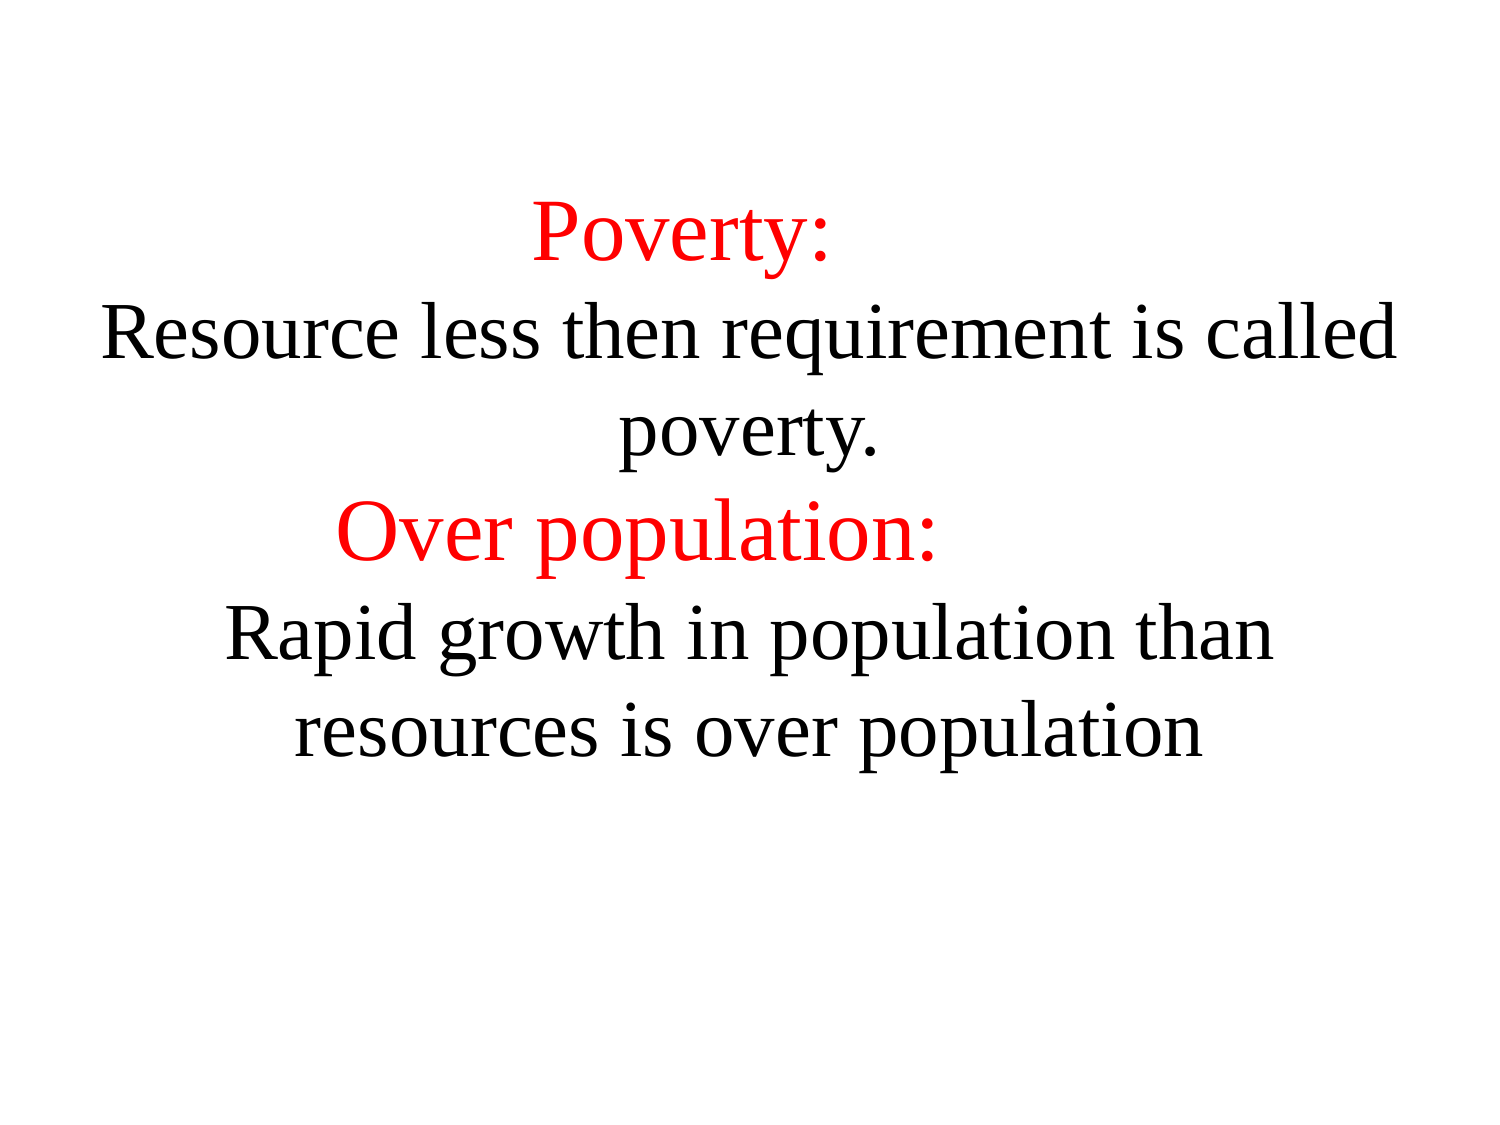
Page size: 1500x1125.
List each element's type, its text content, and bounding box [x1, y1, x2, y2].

title Poverty: Resource less then requirement is called poverty. Over population: Rapid growth in population than resources is over population [75, 162, 1425, 975]
